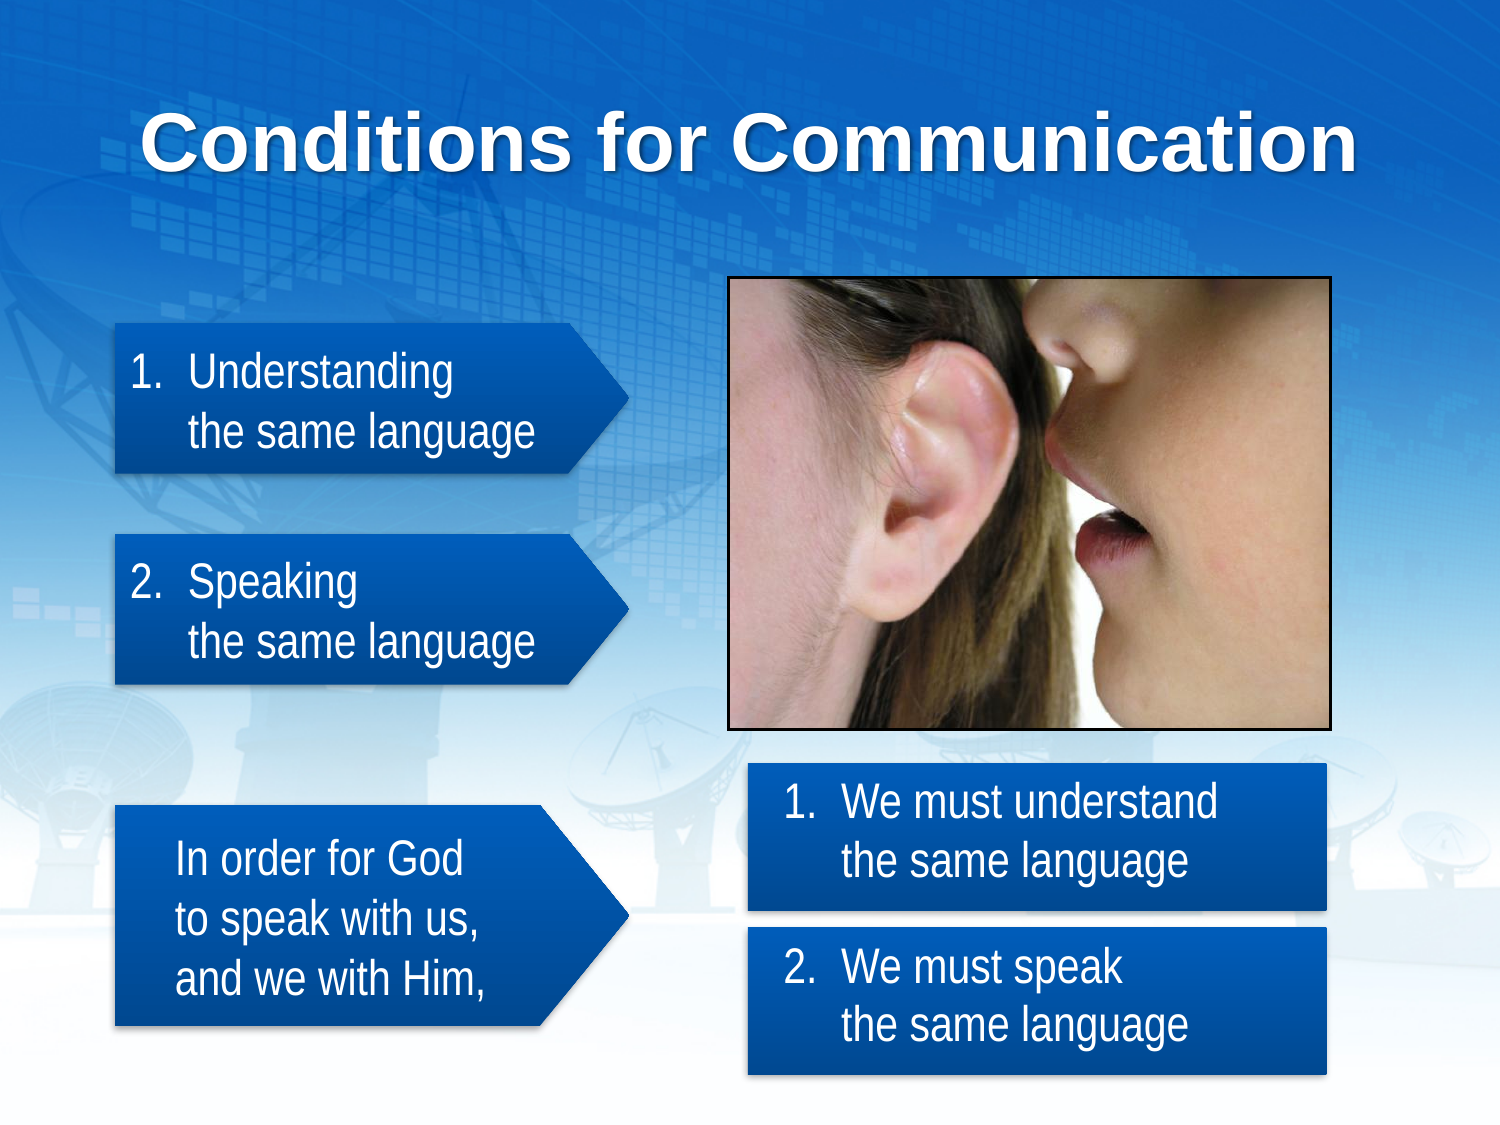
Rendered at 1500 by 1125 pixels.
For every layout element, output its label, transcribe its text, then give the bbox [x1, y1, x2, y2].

text_box In order for God to speak with us, and we with Him, [115, 804, 630, 1027]
text_box We must understand the same language [747, 763, 1327, 911]
picture [0, 0, 1500, 1125]
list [730, 278, 1329, 729]
text_box Understanding the same language [115, 322, 630, 474]
title Conditions for Communication [74, 43, 1426, 232]
text_box We must speak the same language [747, 927, 1327, 1075]
text_box Speaking the same language [115, 533, 630, 685]
